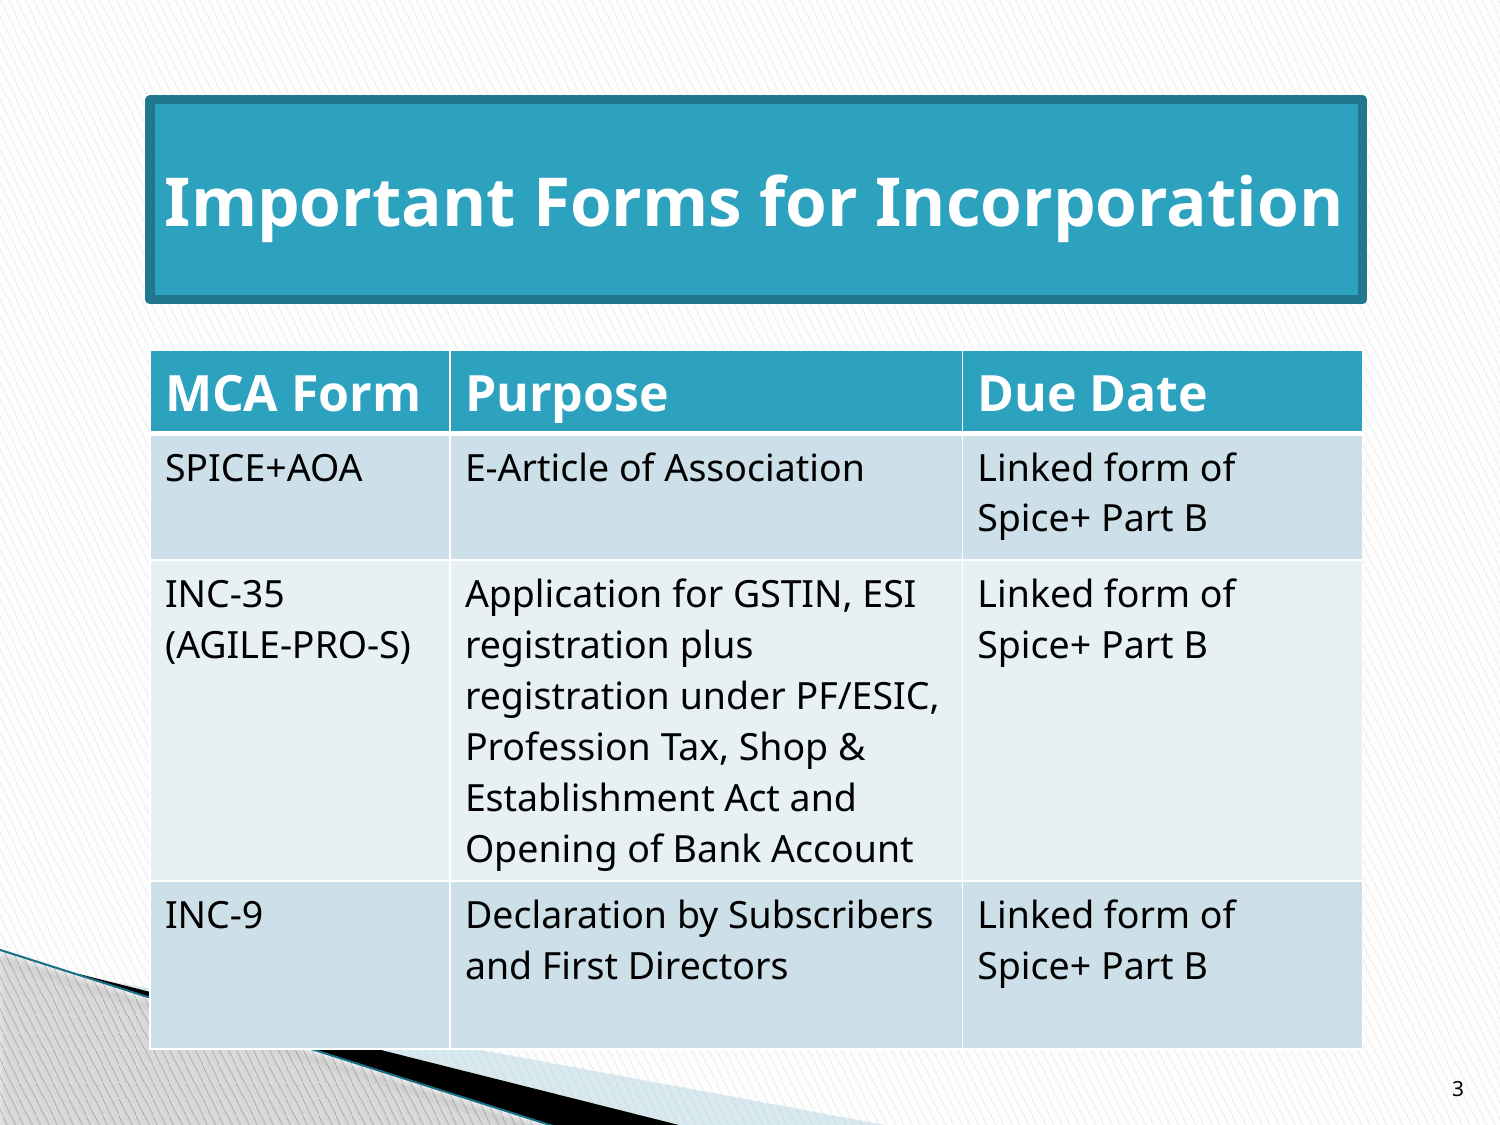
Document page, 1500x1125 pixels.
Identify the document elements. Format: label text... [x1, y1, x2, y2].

table_cell INC-9 [151, 882, 449, 1048]
table_cell INC-35 (AGILE-PRO-S) [151, 561, 449, 880]
table_cell SPICE+AOA [151, 436, 449, 559]
table_cell Linked form of Spice+ Part B [963, 882, 1362, 1048]
table_cell E-Article of Association [451, 436, 962, 559]
table_cell Linked form of Spice+ Part B [963, 561, 1362, 880]
table_header Due Date [963, 351, 1362, 431]
table_cell Application for GSTIN, ESI registration plus registration under PF/ESIC, Profession Tax, Shop & Establishment Act and Opening of Bank Account [451, 561, 962, 880]
table_cell Linked form of Spice+ Part B [963, 436, 1362, 559]
table_header MCA Form [151, 351, 449, 431]
title Important Forms for Incorporation [145, 95, 1367, 304]
table_cell Declaration by Subscribers and First Directors [451, 882, 962, 1048]
table_header Purpose [451, 351, 962, 431]
slide_number 3 [1418, 1051, 1479, 1112]
